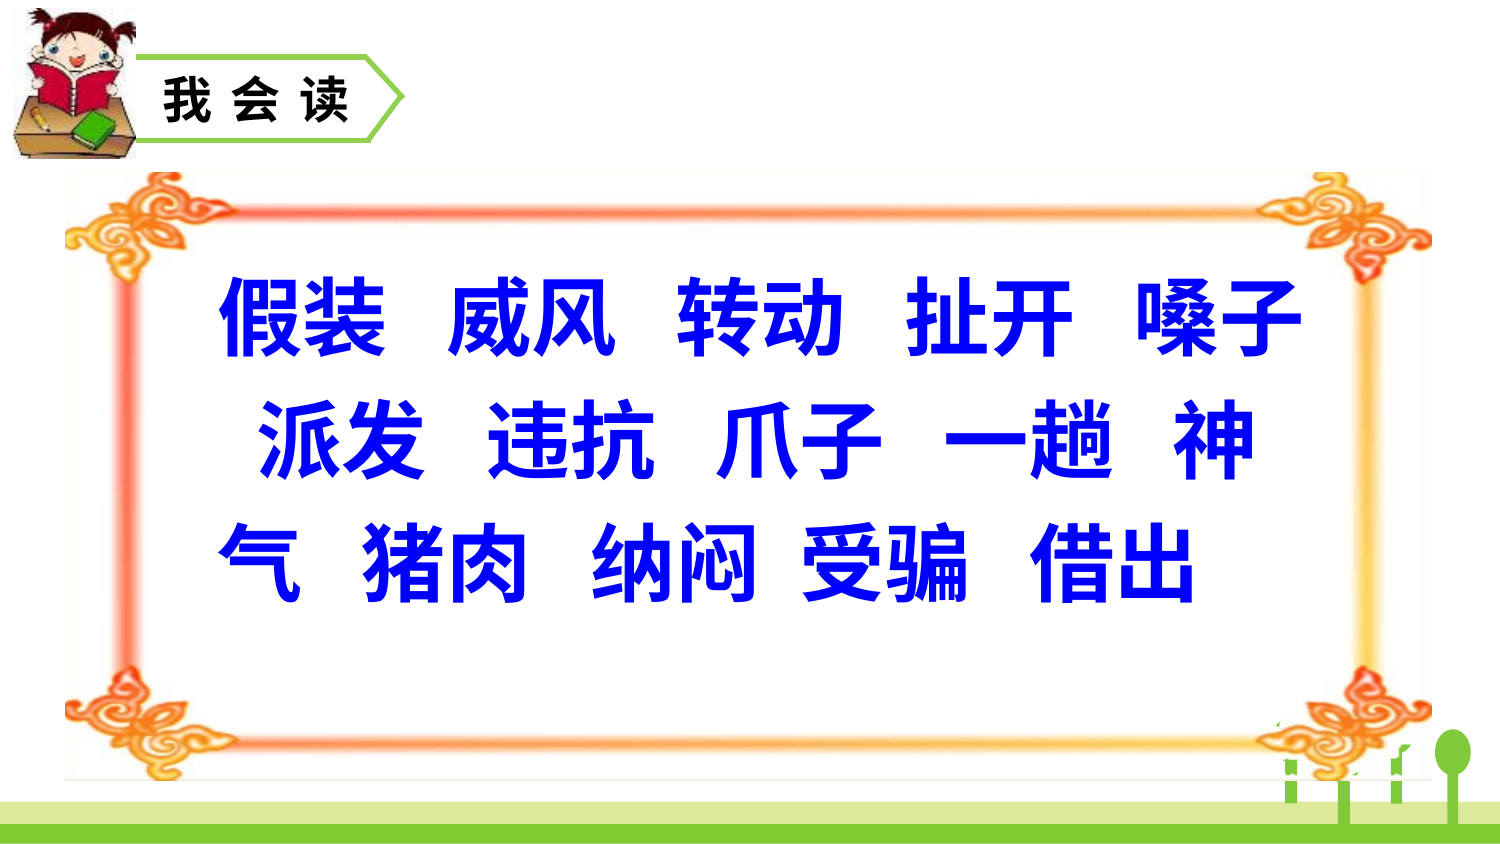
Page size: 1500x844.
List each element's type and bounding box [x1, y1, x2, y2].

text_box [65, 172, 1432, 781]
picture [1350, 781, 1390, 801]
picture [0, 0, 1500, 801]
picture [1298, 781, 1337, 801]
text_box [13, 8, 404, 159]
